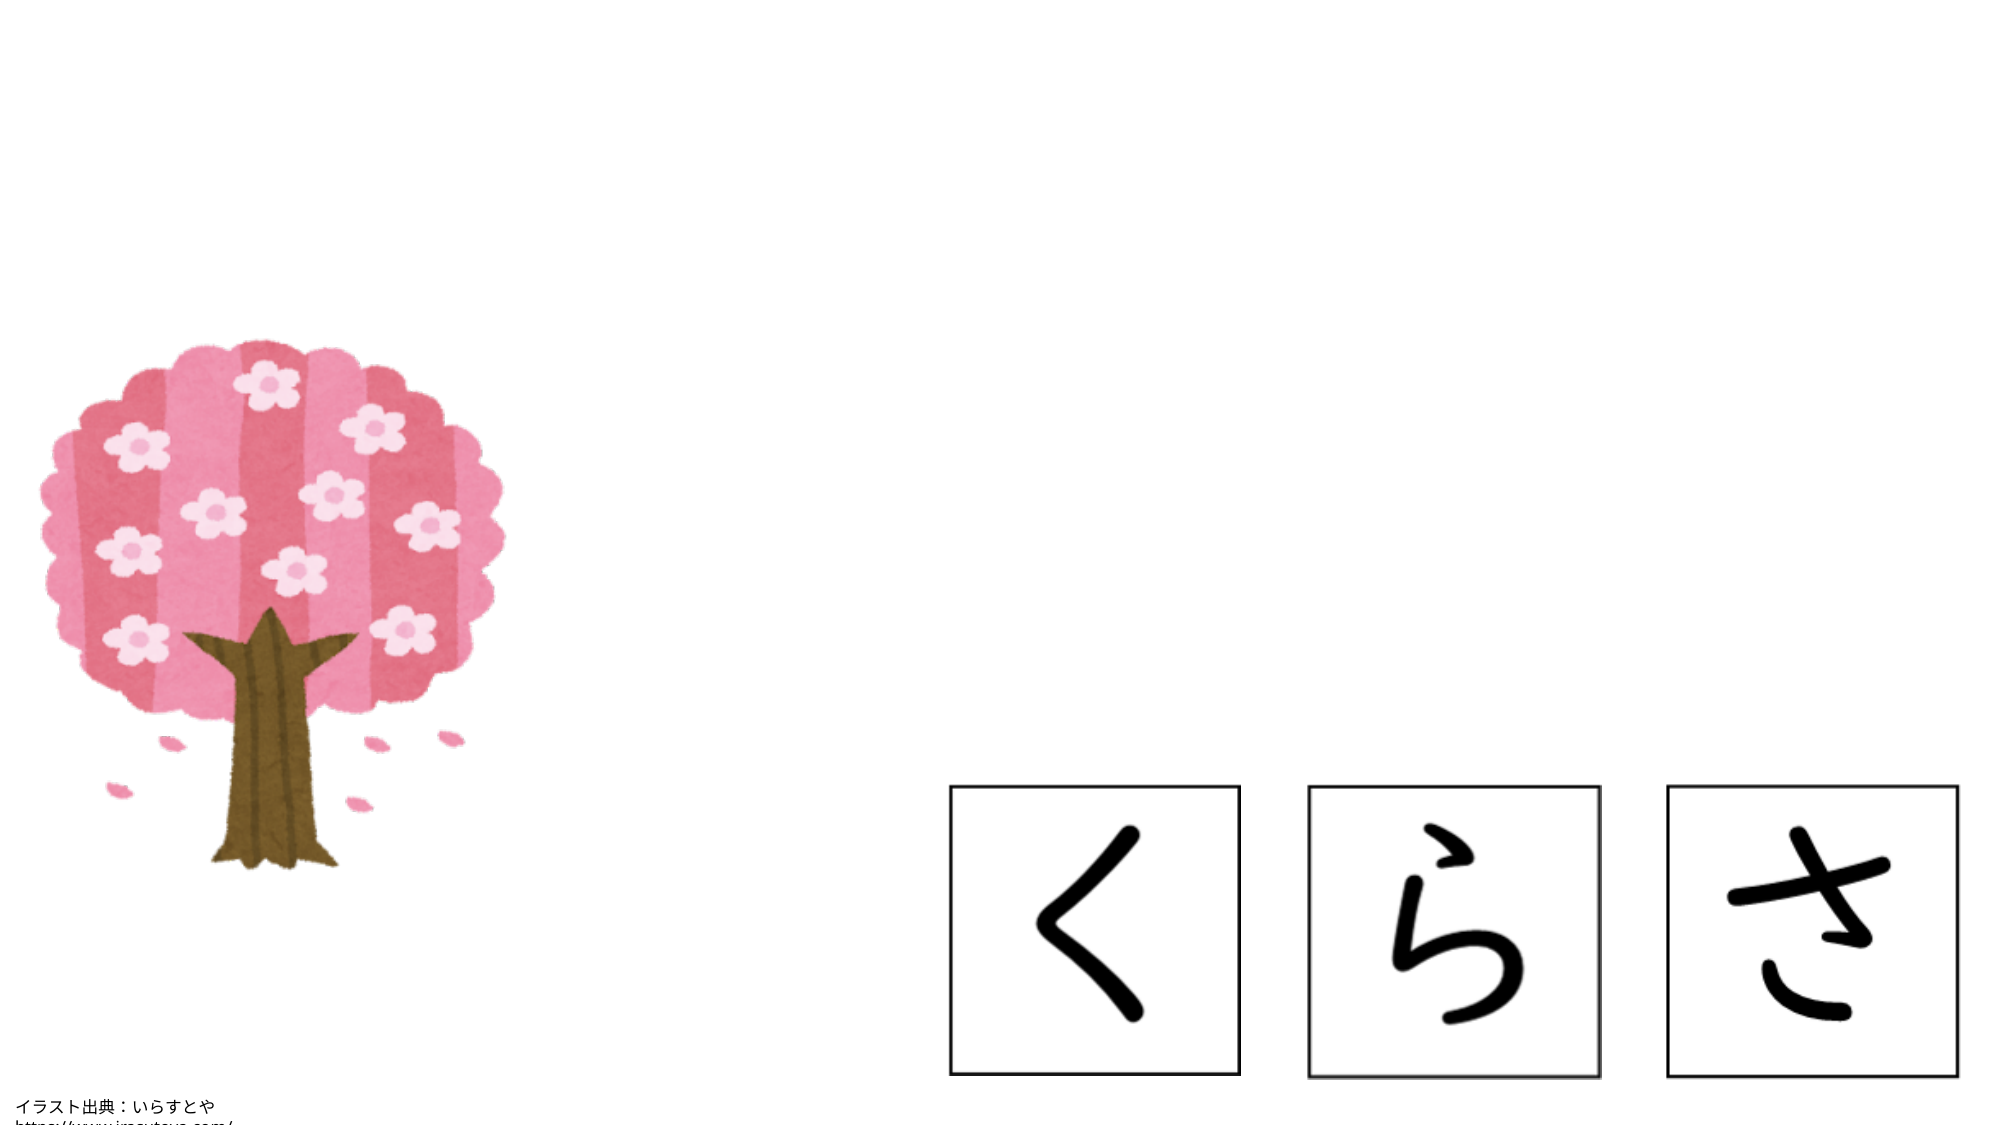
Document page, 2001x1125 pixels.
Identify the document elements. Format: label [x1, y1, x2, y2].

picture [948, 784, 1241, 1077]
picture [1306, 783, 1602, 1080]
picture [1665, 783, 1961, 1080]
list [24, 329, 525, 881]
